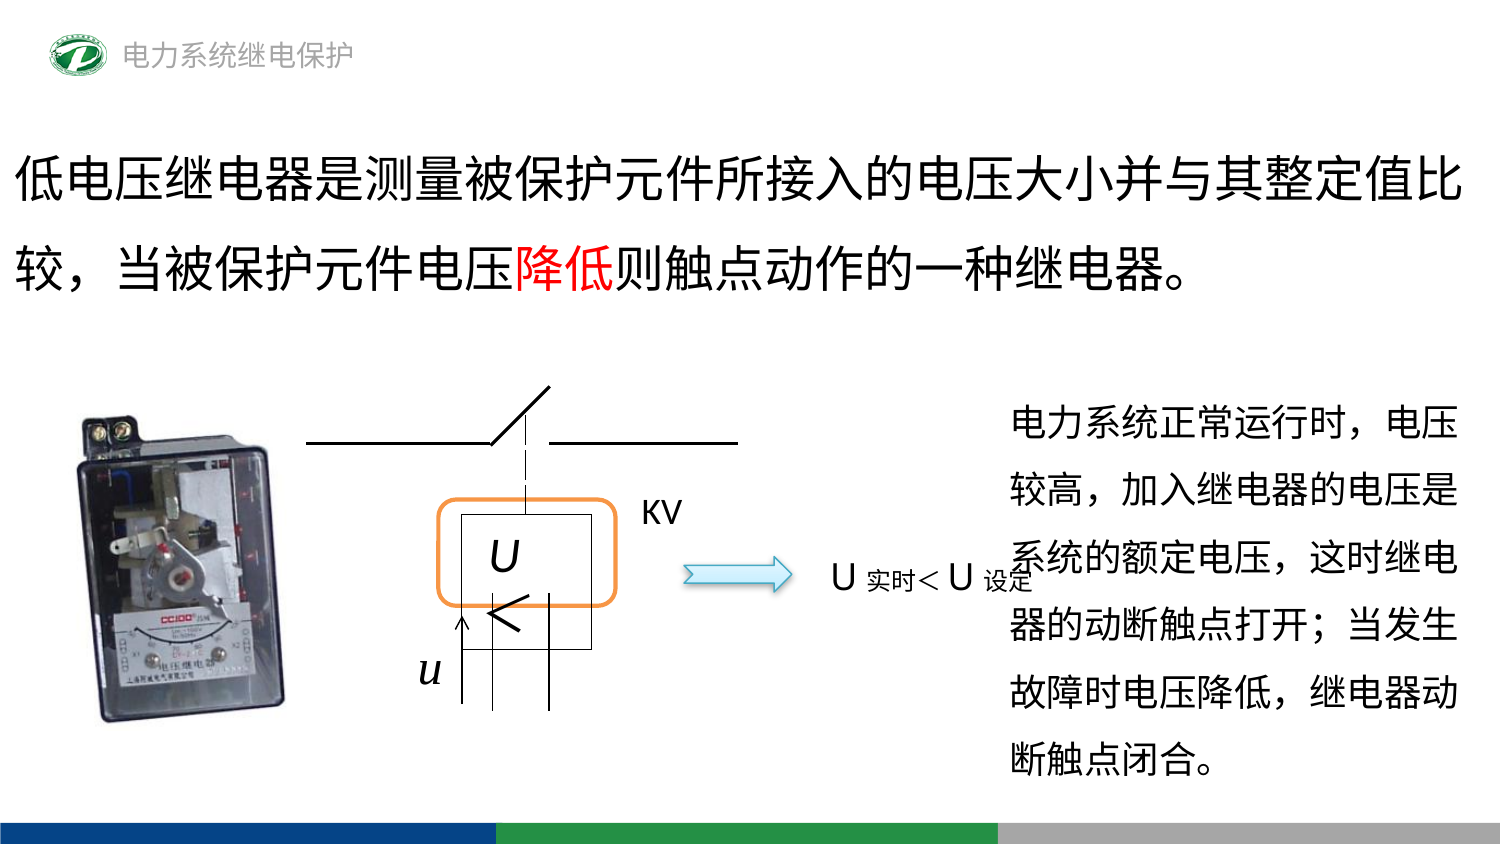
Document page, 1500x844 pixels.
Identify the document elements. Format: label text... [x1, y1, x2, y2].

picture [31, 411, 306, 731]
text_box [0, 821, 494, 844]
text_box 电力系统正常运行时，电压较高，加入继电器的电压是系统的额定电压，这时继电器的动断触点打开；当发生故障时电压降低，继电器动断触点闭合。 [994, 368, 1500, 789]
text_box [300, 386, 739, 712]
text_box 低电压继电器是测量被保护元件所接入的电压大小并与其整定值比较，当被保护元件电压降低则触点动作的一种继电器。 [0, 109, 1500, 305]
text_box U实时＜U设定 [815, 545, 1098, 606]
text_box [494, 821, 996, 844]
picture [41, 19, 118, 91]
text_box [996, 821, 1500, 844]
text_box 电力系统继电保护 [122, 29, 370, 80]
text_box [743, 555, 793, 593]
